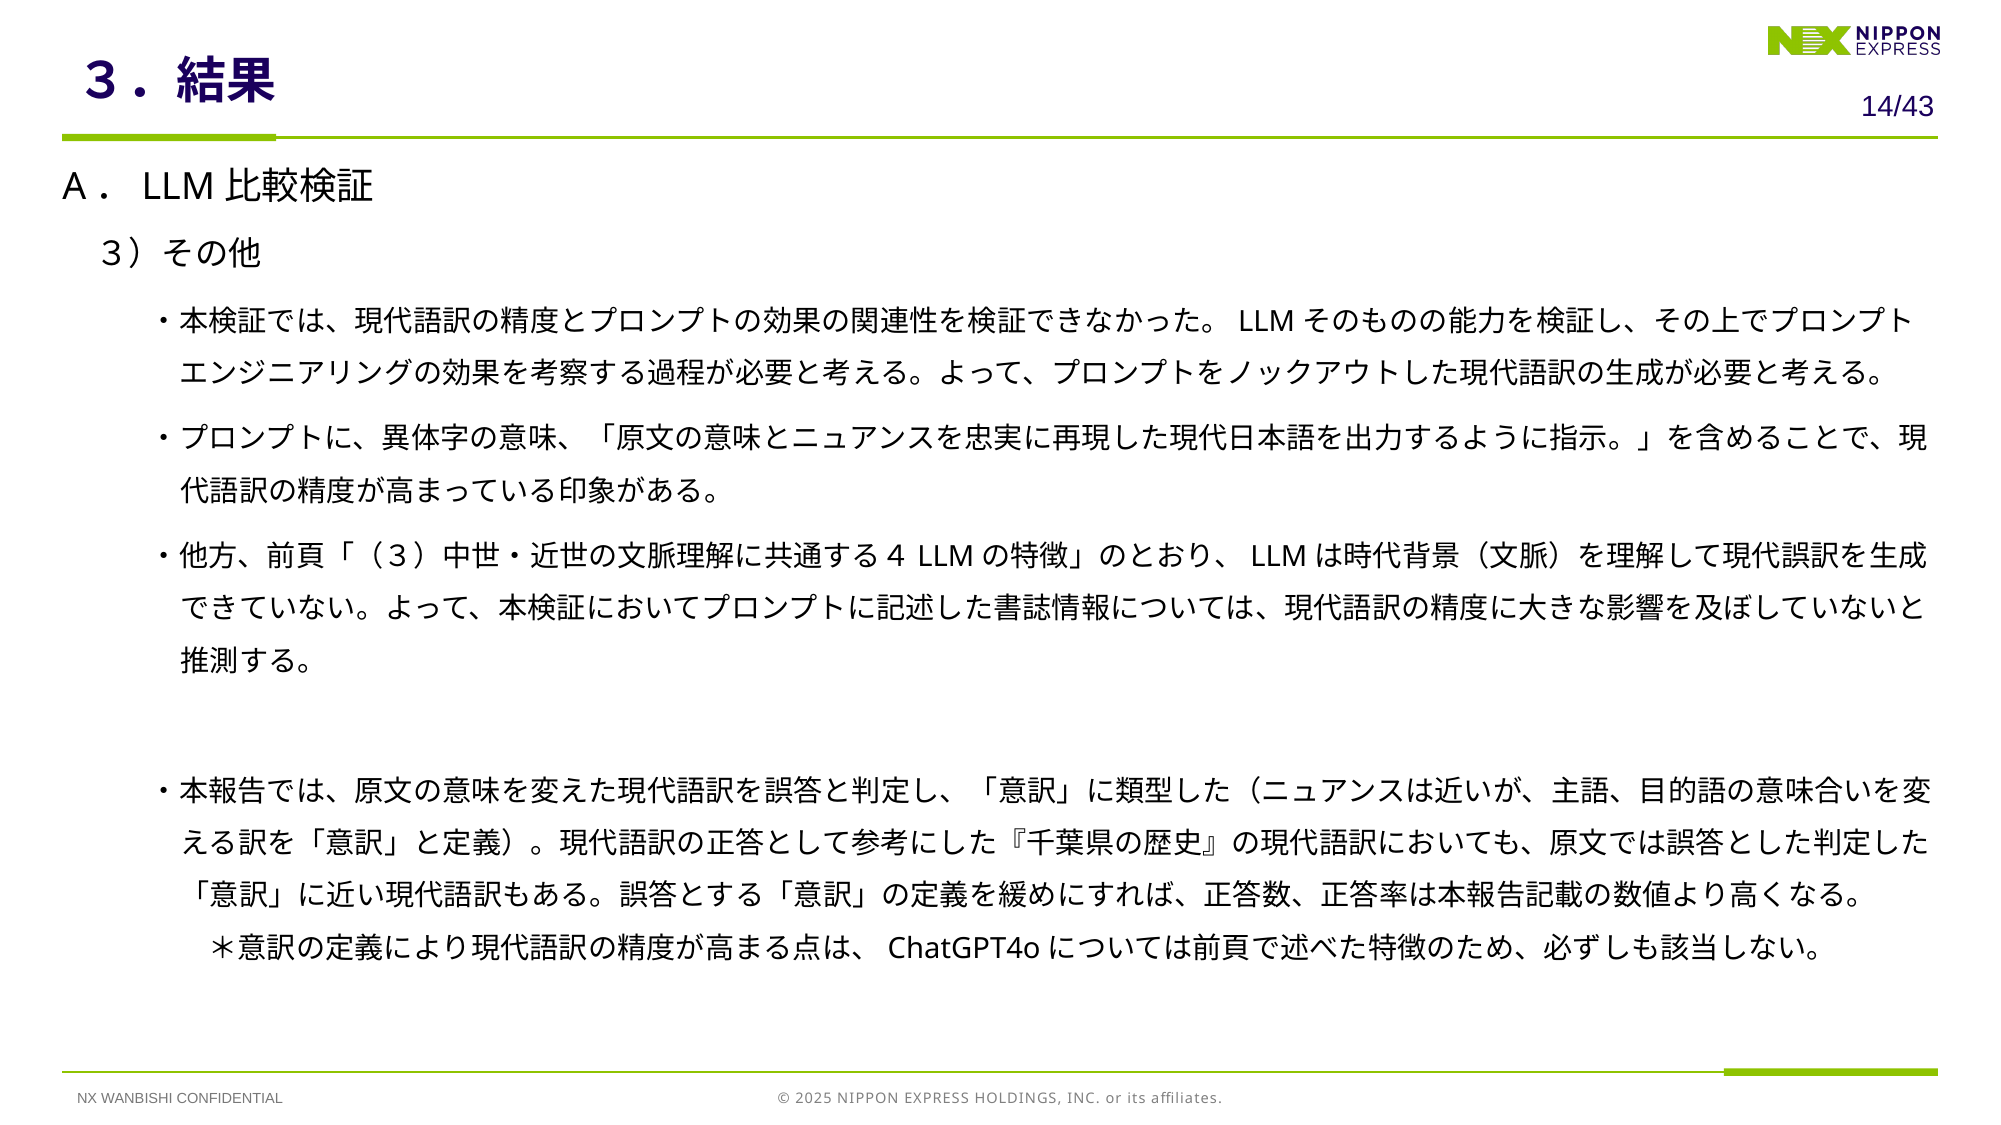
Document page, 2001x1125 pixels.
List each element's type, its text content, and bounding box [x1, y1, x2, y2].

title ３．結果 [62, 41, 1742, 103]
picture [1768, 26, 1940, 55]
slide_number 13/43 [1848, 87, 1935, 123]
list A．LLM比較検証 ３）その他 ・本検証では、現代語訳の精度とプロンプトの効果の関連性を検証できなかった。LLMそのものの能力を検証し、その上でプロンプトエンジニアリングの効果を考察する過程が必要と考える。よって、プロンプトをノックアウトした現代語訳の生成が必要と考える。 ・プロンプトに、異体字の意味、「原文の意味とニュアンスを忠実に再現した現代日本語を出力するように指示。」を含めることで、現代語訳の精度が高まっている印象がある。 ・他方、前頁「（３）中世・近世の文脈理解に共通する４LLMの特徴」のとおり、LLMは時代背景（文脈）を理解して現代誤訳を生成できていない。よって、本検証においてプロンプトに記述した書誌情報については、現代語訳の精度に大きな影響を及ぼしていないと推測する。 ・本報告では、原文の意味を変えた現代語訳を誤答と判定し、「意訳」に類型した（ニュアンスは近いが、主語、目的語の意味合いを変える訳を「意訳」と定義）。現代語訳の正答として参考にした『千葉県の歴史』の現代語訳においても、原文では誤答とした判定した「意訳」に近い現代語訳もある。誤答とする「意訳」の定義を緩めにすれば、正答数、正答率は本報告記載の数値より高くなる。 ＊意訳の定義により現代語訳の精度が高まる点は、ChatGPT4oについては前頁で述べた特徴のため、必ずしも該当しない。 [62, 162, 1939, 1008]
footer NX WANBISHI CONFIDENTIAL [62, 1086, 738, 1110]
